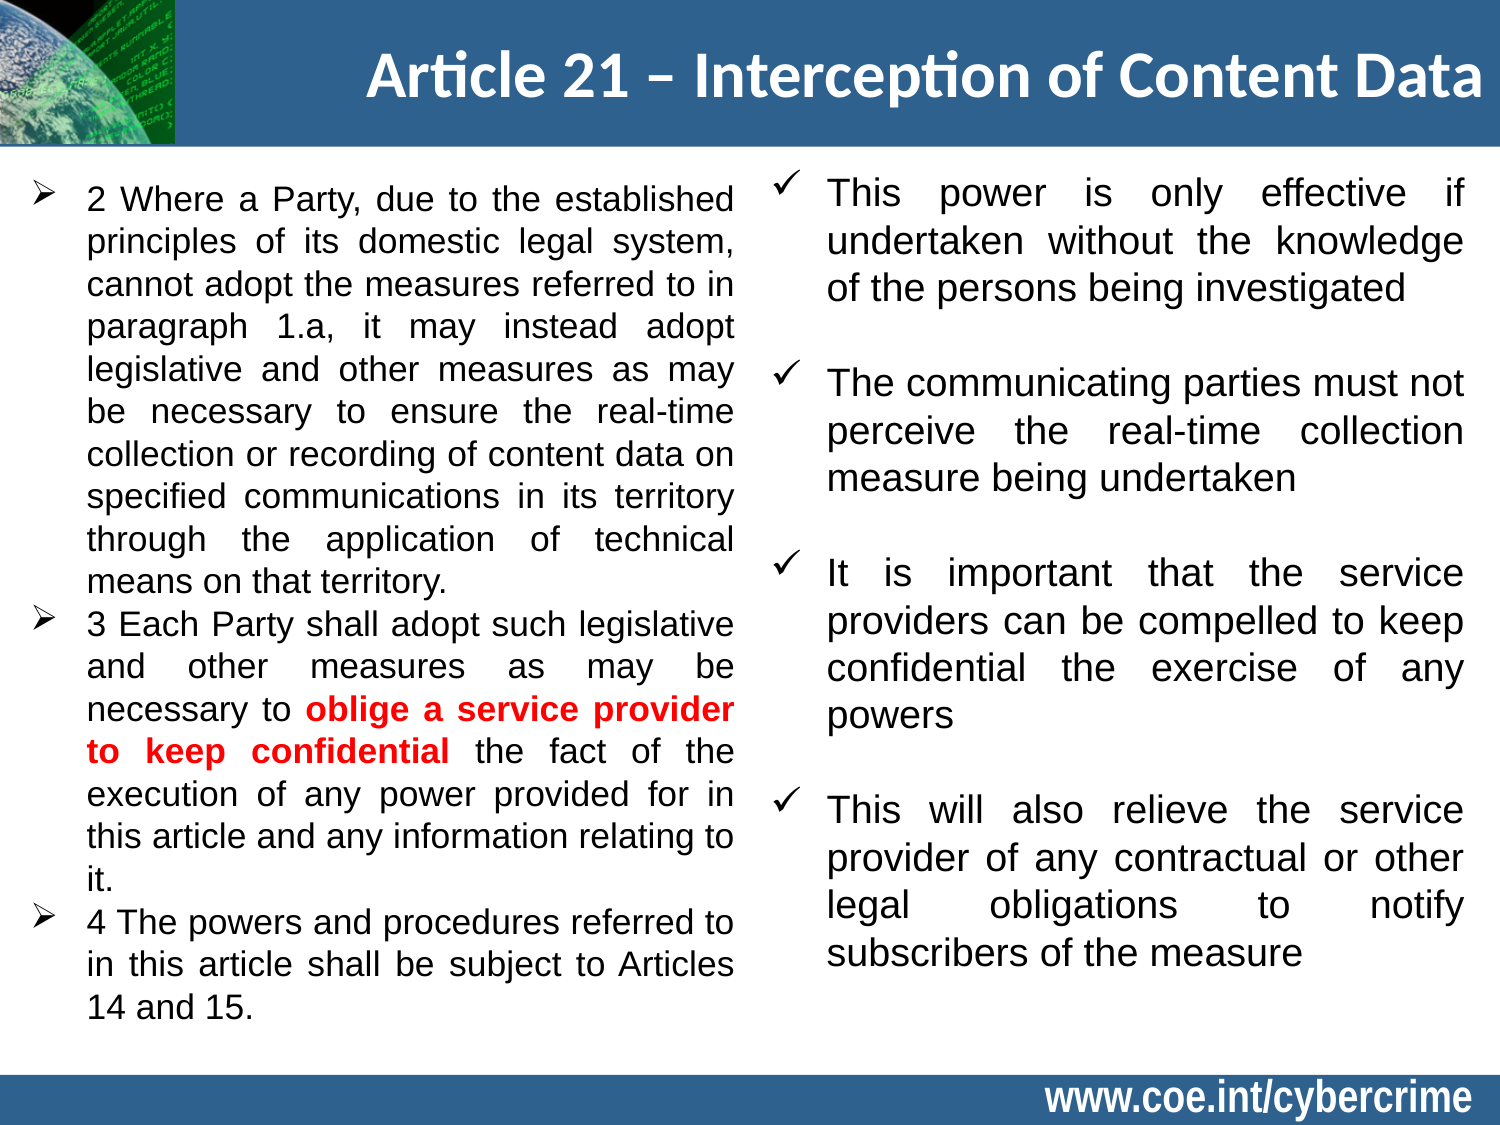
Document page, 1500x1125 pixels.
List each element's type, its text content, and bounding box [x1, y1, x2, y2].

text_box 2 Where a Party, due to the established principles of its domestic legal system, cannot adopt the measures referred to in paragraph 1.a, it may instead adopt legislative and other measures as may be necessary to ensure the real-time collection or recording of content data on specified communications in its territory through the application of technical means on that territory. 3 Each Party shall adopt such legislative and other measures as may be necessary to oblige a service provider to keep confidential the fact of the execution of any power provided for in this article and any information relating to it. 4 The powers and procedures referred to in this article shall be subject to Articles 14 and 15. [15, 168, 750, 1034]
text_box www.coe.int/cybercrime [1030, 1059, 1500, 1125]
picture [0, 0, 175, 144]
text_box Article 21 – Interception of Content Data [177, 0, 1500, 149]
text_box This power is only effective if undertaken without the knowledge of the persons being investigated The communicating parties must not perceive the real-time collection measure being undertaken It is important that the service providers can be compelled to keep confidential the exercise of any powers This will also relieve the service provider of any contractual or other legal obligations to notify subscribers of the measure [755, 159, 1480, 982]
text_box [0, 1073, 1030, 1125]
